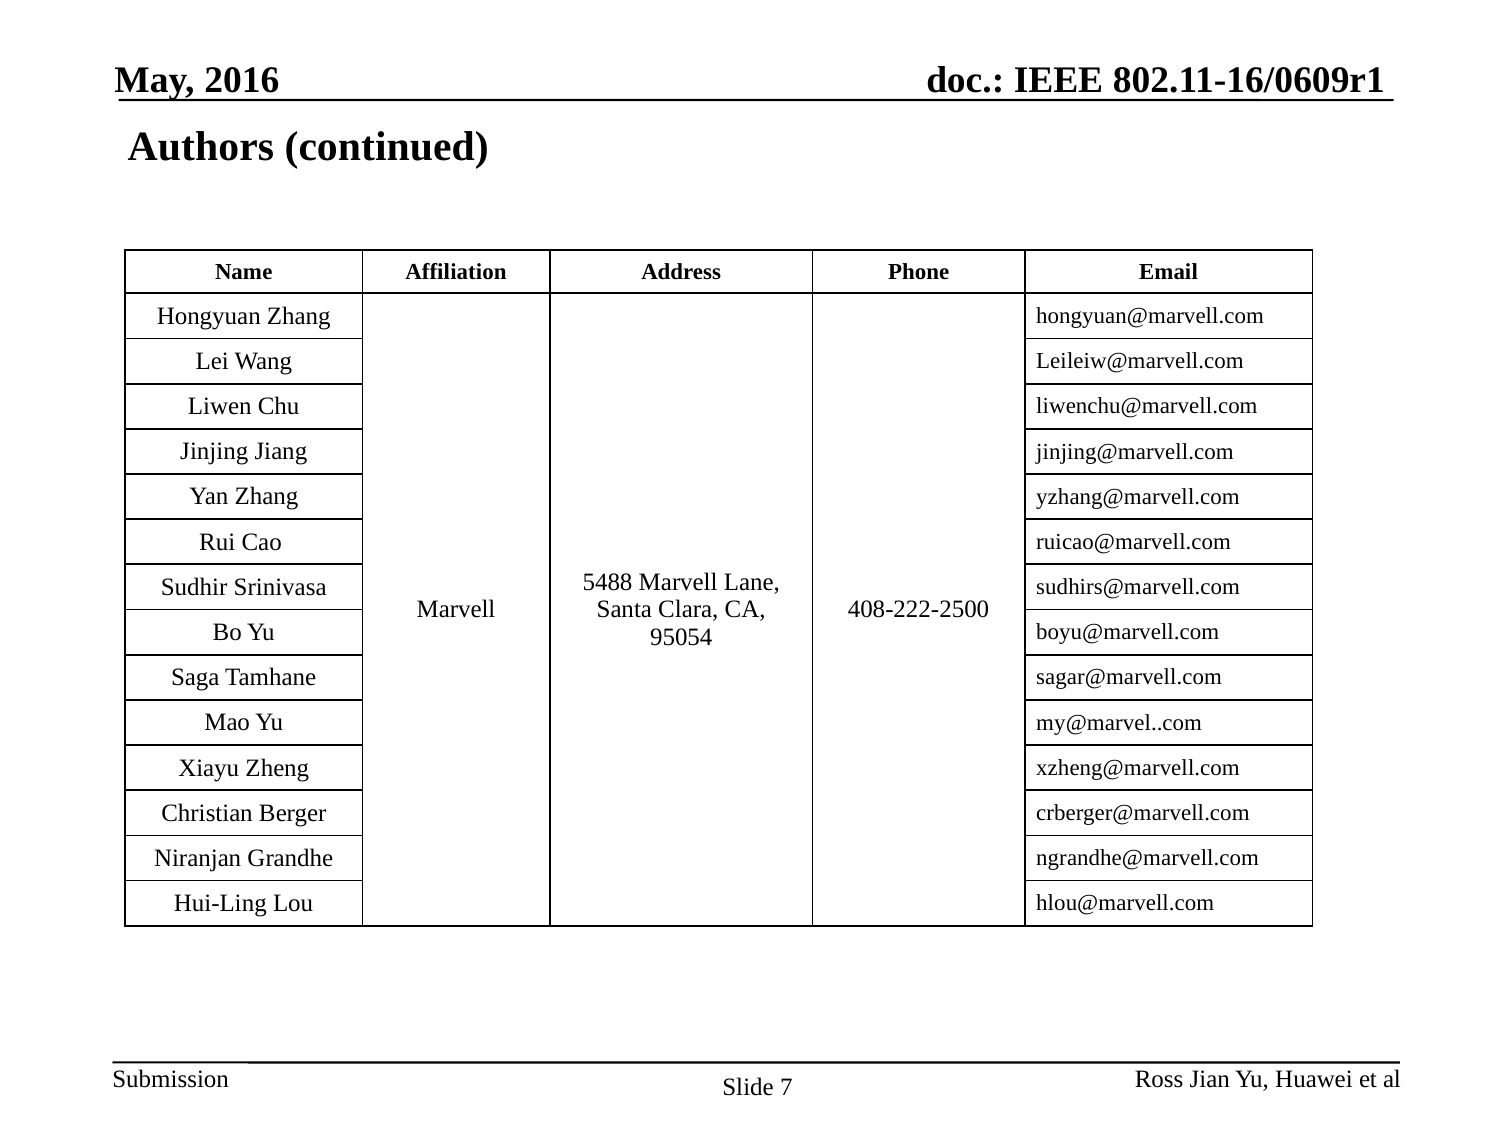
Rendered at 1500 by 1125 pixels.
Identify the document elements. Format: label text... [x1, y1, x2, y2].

table_cell Rui Cao [126, 520, 362, 563]
table_cell ruicao@marvell.com [1026, 520, 1312, 563]
table_cell Liwen Chu [126, 385, 362, 428]
table_cell Niranjan Grandhe [126, 836, 362, 880]
table_cell jinjing@marvell.com [1026, 430, 1312, 473]
table_cell crberger@marvell.com [1026, 791, 1312, 835]
table_cell sagar@marvell.com [1026, 656, 1312, 699]
table_cell Lei Wang [126, 339, 362, 383]
table_cell Jinjing Jiang [126, 430, 362, 473]
table_header Affiliation [363, 251, 549, 292]
footer Ross Jian Yu, Huawei et al [1131, 1061, 1402, 1125]
table_header Name [126, 251, 362, 292]
table_cell sudhirs@marvell.com [1026, 565, 1312, 609]
table_cell yzhang@marvell.com [1026, 475, 1312, 518]
table_cell Yan Zhang [126, 475, 362, 518]
table_cell boyu@marvell.com [1026, 610, 1312, 654]
table_cell Sudhir Srinivasa [126, 565, 362, 609]
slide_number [114, 54, 281, 101]
table_cell hlou@marvell.com [1026, 881, 1312, 925]
table_cell 408-222-2500 [813, 294, 1024, 925]
table_cell Bo Yu [126, 610, 362, 654]
table_header Address [551, 251, 812, 292]
table_cell 5488 Marvell Lane, Santa Clara, CA, 95054 [551, 294, 812, 925]
table_cell Leileiw@marvell.com [1026, 339, 1312, 383]
slide_number Slide 7 [713, 1069, 802, 1101]
table_cell Hongyuan Zhang [126, 294, 362, 338]
title Authors (continued) [112, 124, 1388, 163]
table_cell Marvell [363, 294, 549, 925]
table_cell Xiayu Zheng [126, 746, 362, 789]
table_header Email [1026, 251, 1312, 292]
table_cell ngrandhe@marvell.com [1026, 836, 1312, 880]
table_cell hongyuan@marvell.com [1026, 294, 1312, 338]
table_cell Hui-Ling Lou [126, 881, 362, 925]
table_cell liwenchu@marvell.com [1026, 385, 1312, 428]
table_cell Christian Berger [126, 791, 362, 835]
table_cell my@marvel..com [1026, 701, 1312, 744]
table_cell xzheng@marvell.com [1026, 746, 1312, 789]
table_header Phone [813, 251, 1024, 292]
table_cell Saga Tamhane [126, 656, 362, 699]
table_cell Mao Yu [126, 701, 362, 744]
